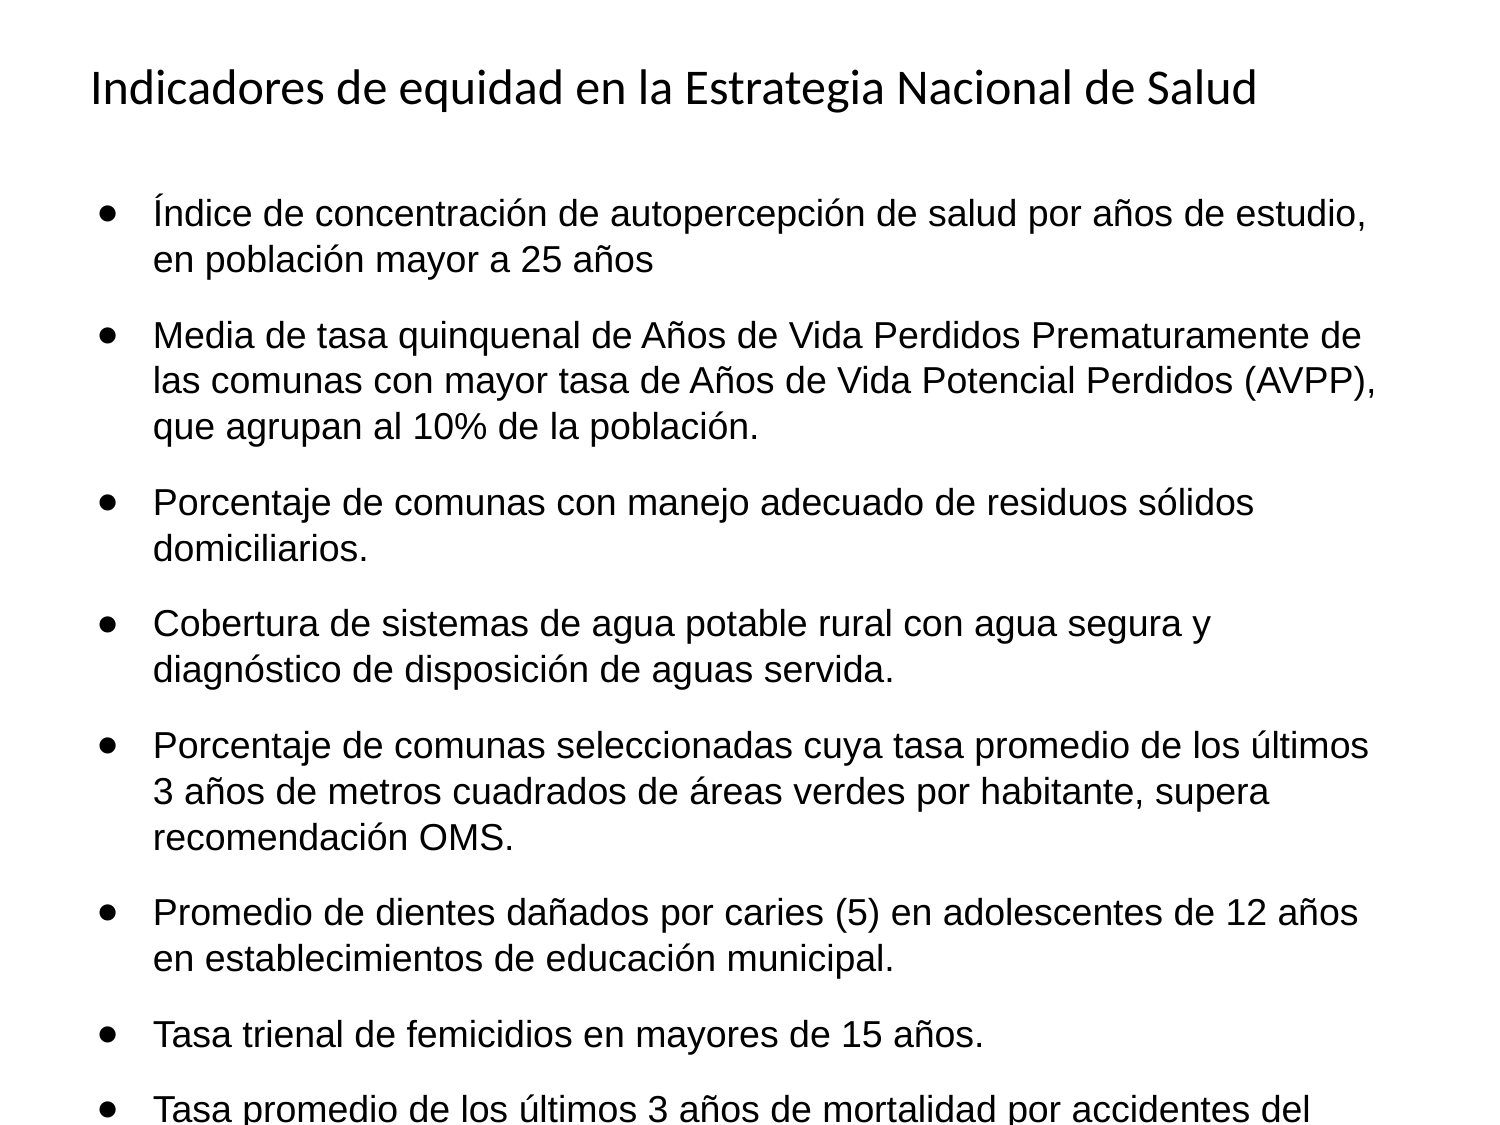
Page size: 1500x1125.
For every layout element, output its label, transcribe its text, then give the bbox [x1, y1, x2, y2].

title Indicadores de equidad en la Estrategia Nacional de Salud [75, 45, 1425, 264]
list Índice de concentración de autopercepción de salud por años de estudio, en población mayor a 25 años Media de tasa quinquenal de Años de Vida Perdidos Prematuramente de las comunas con mayor tasa de Años de Vida Potencial Perdidos (AVPP), que agrupan al 10% de la población. Porcentaje de comunas con manejo adecuado de residuos sólidos domiciliarios. Cobertura de sistemas de agua potable rural con agua segura y diagnóstico de disposición de aguas servida. Porcentaje de comunas seleccionadas cuya tasa promedio de los últimos 3 años de metros cuadrados de áreas verdes por habitante, supera recomendación OMS. Promedio de dientes dañados por caries (5) en adolescentes de 12 años en establecimientos de educación municipal. Tasa trienal de femicidios en mayores de 15 años. Tasa promedio de los últimos 3 años de mortalidad por accidentes del trabajo [62, 173, 1413, 969]
